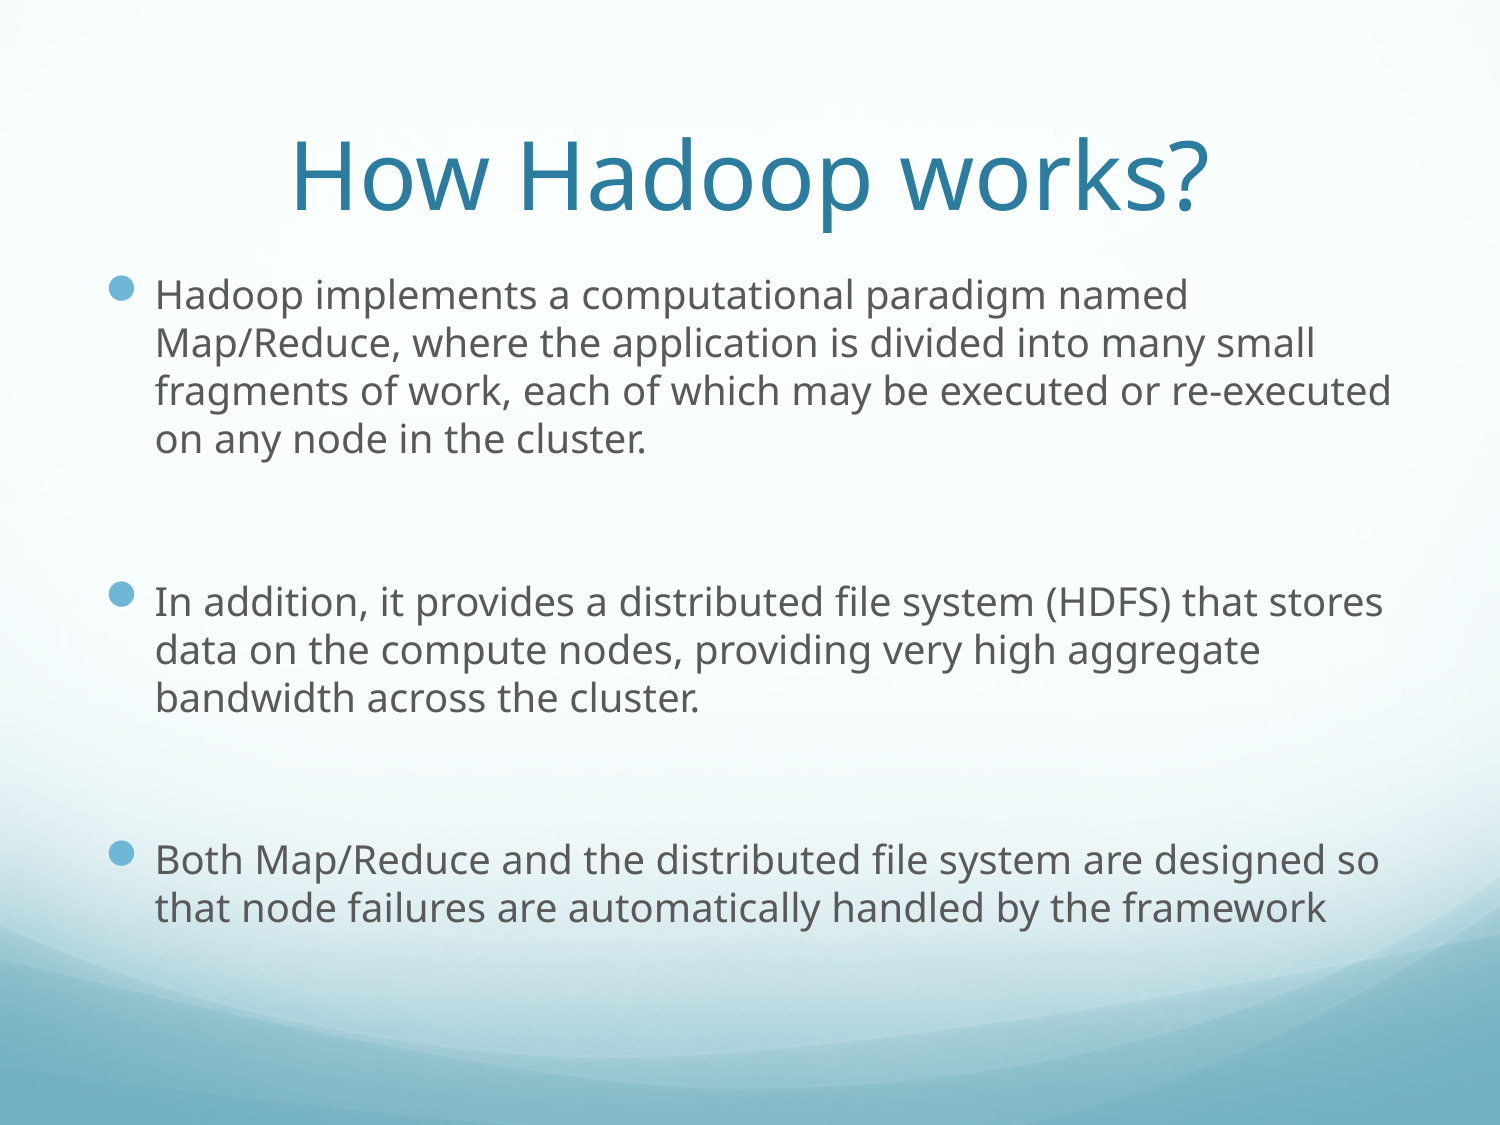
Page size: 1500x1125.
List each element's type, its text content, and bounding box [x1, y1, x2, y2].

title How Hadoop works? [90, 17, 1410, 237]
list Hadoop implements a computational paradigm named Map/Reduce, where the application is divided into many small fragments of work, each of which may be executed or re-executed on any node in the cluster. In addition, it provides a distributed file system (HDFS) that stores data on the compute nodes, providing very high aggregate bandwidth across the cluster. Both Map/Reduce and the distributed file system are designed so that node failures are automatically handled by the framework [90, 262, 1410, 975]
